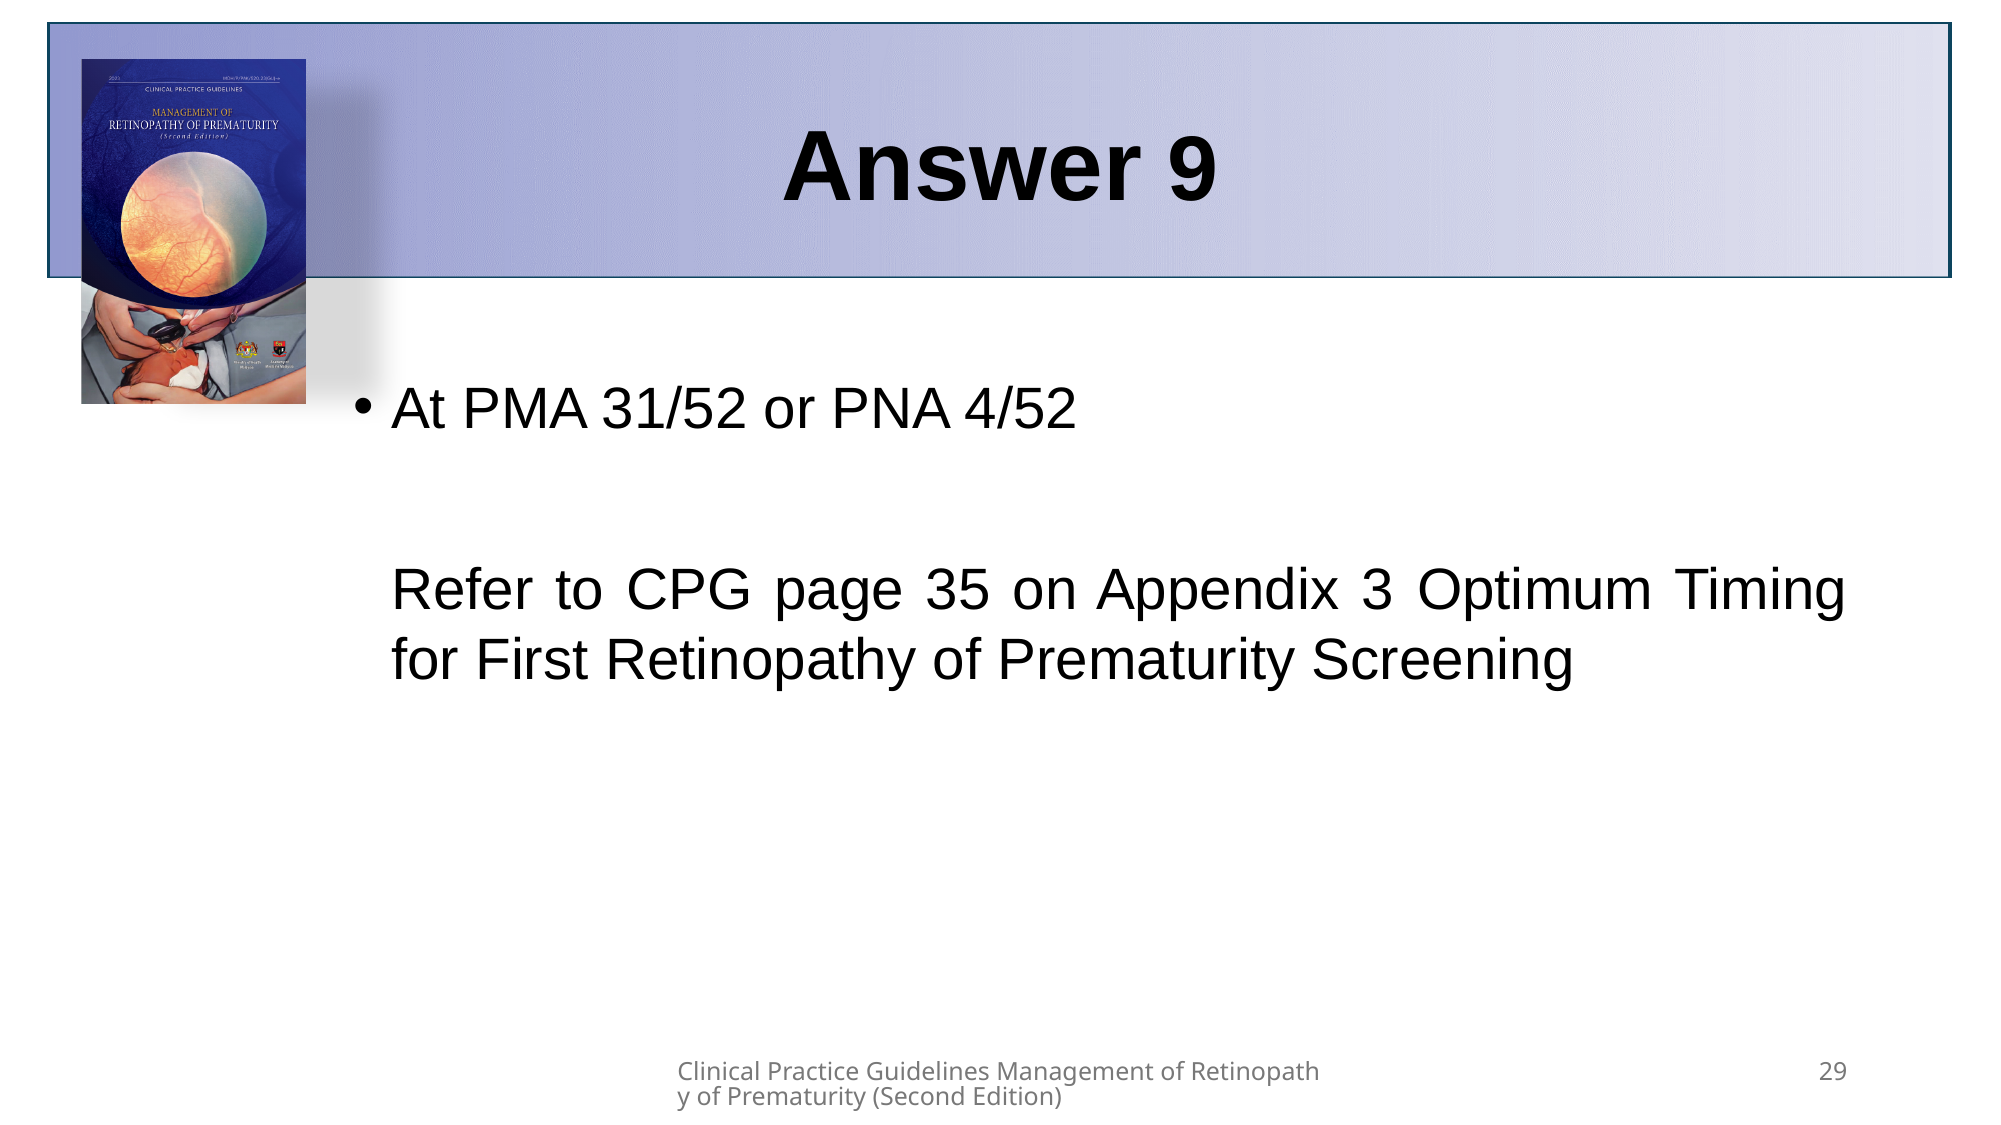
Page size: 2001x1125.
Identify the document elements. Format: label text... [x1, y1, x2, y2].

slide_number 29 [1412, 1042, 1863, 1103]
picture [47, 21, 1953, 405]
footer Clinical Practice Guidelines Management of Retinopathy of Prematurity (Second Edition) [662, 1042, 1338, 1103]
list At PMA 31/52 or PNA 4/52 Refer to CPG page 35 on Appendix 3 Optimum Timing for First Retinopathy of Prematurity Screening [338, 357, 1863, 963]
